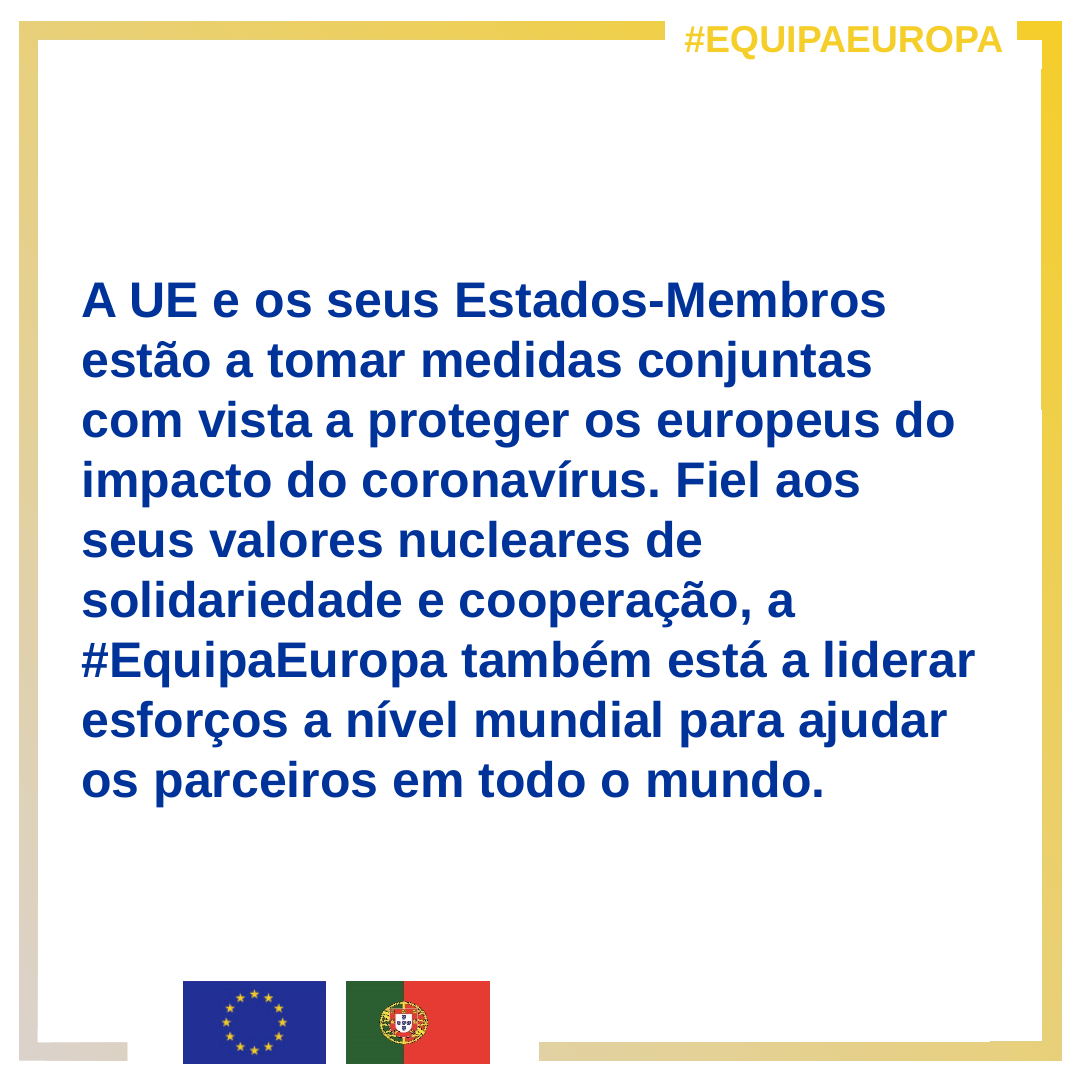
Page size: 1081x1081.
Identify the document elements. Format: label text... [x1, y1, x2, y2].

text_box #EQUIPAEUROPA [669, 7, 1019, 68]
text_box [538, 20, 1063, 1062]
picture [182, 980, 327, 1065]
text_box [18, 20, 666, 1062]
text_box A UE e os seus Estados-Membros estão a tomar medidas conjuntas com vista a proteger os europeus do impacto do coronavírus. Fiel aos seus valores nucleares de solidariedade e cooperação, a #EquipaEuropa também está a liderar esforços a nível mundial para ajudar os parceiros em todo o mundo. [66, 259, 997, 815]
picture [345, 980, 491, 1065]
